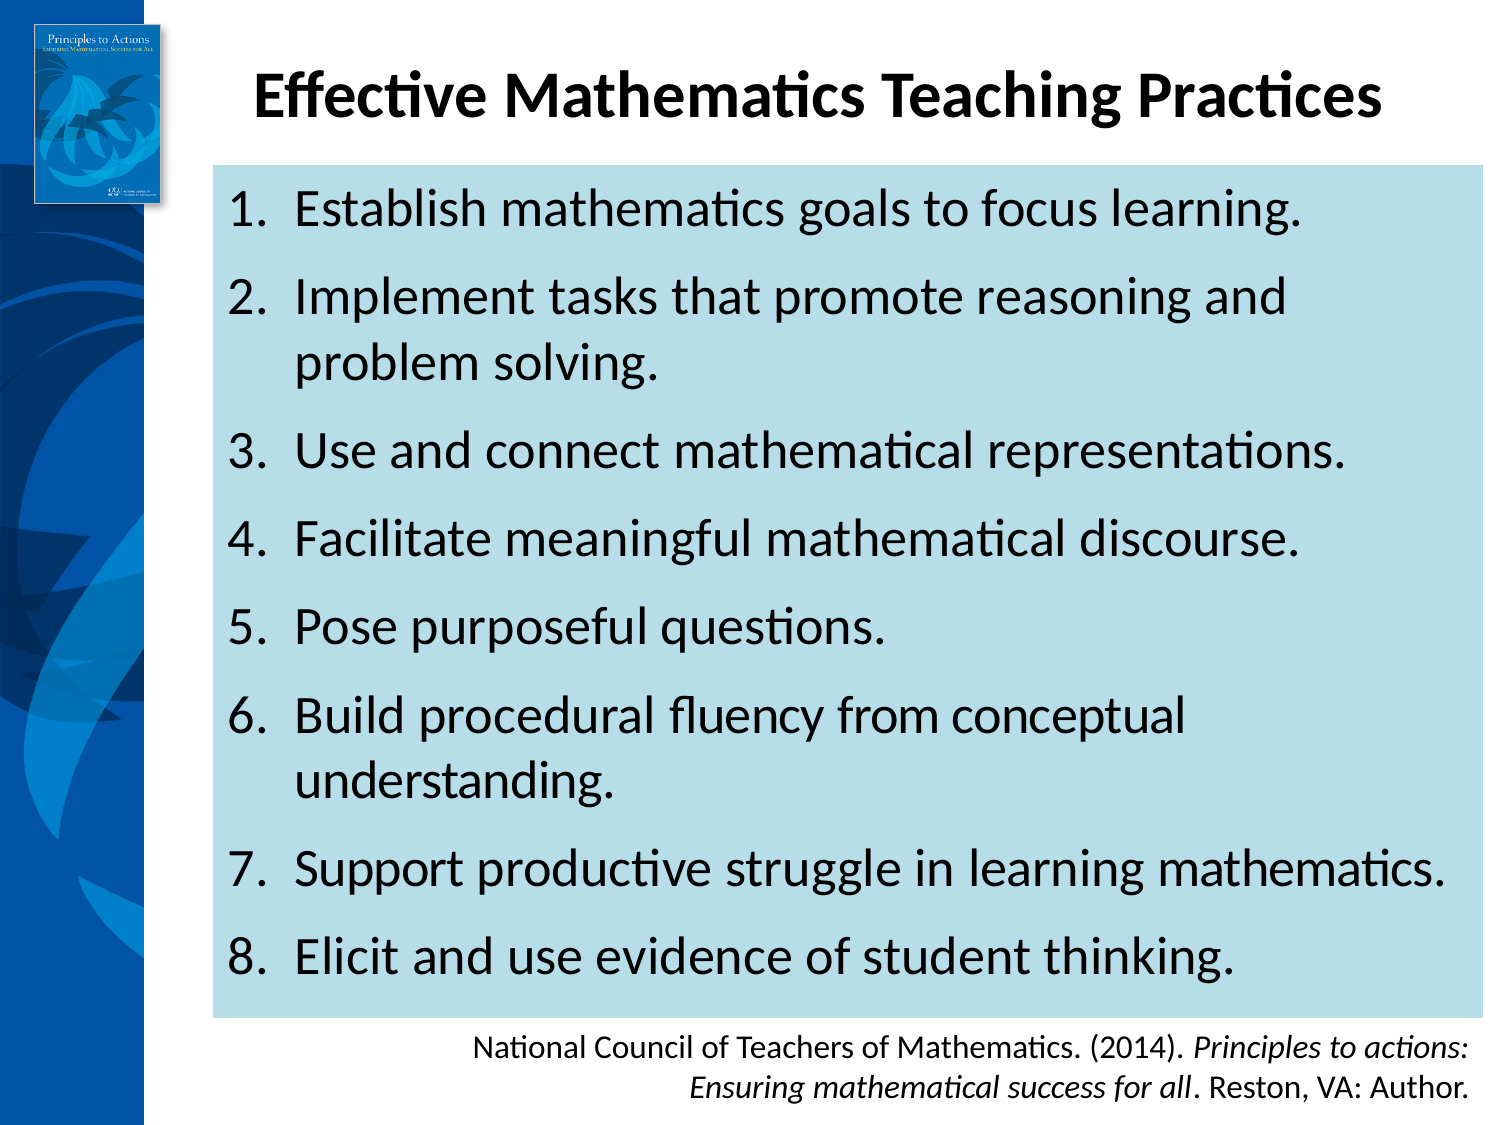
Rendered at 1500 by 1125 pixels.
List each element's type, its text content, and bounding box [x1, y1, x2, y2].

picture [35, 25, 160, 203]
picture [0, 0, 144, 1125]
title Effective Mathematics Teaching Practices [167, 35, 1470, 147]
list Establish mathematics goals to focus learning. Implement tasks that promote reasoning and problem solving. Use and connect mathematical representations. Facilitate meaningful mathematical discourse. Pose purposeful questions. Build procedural fluency from conceptual understanding. Support productive struggle in learning mathematics. Elicit and use evidence of student thinking. [212, 165, 1483, 1017]
text_box National Council of Teachers of Mathematics. (2014). Principles to actions: Ensuring mathematical success for all. Reston, VA: Author. [184, 1017, 1493, 1113]
